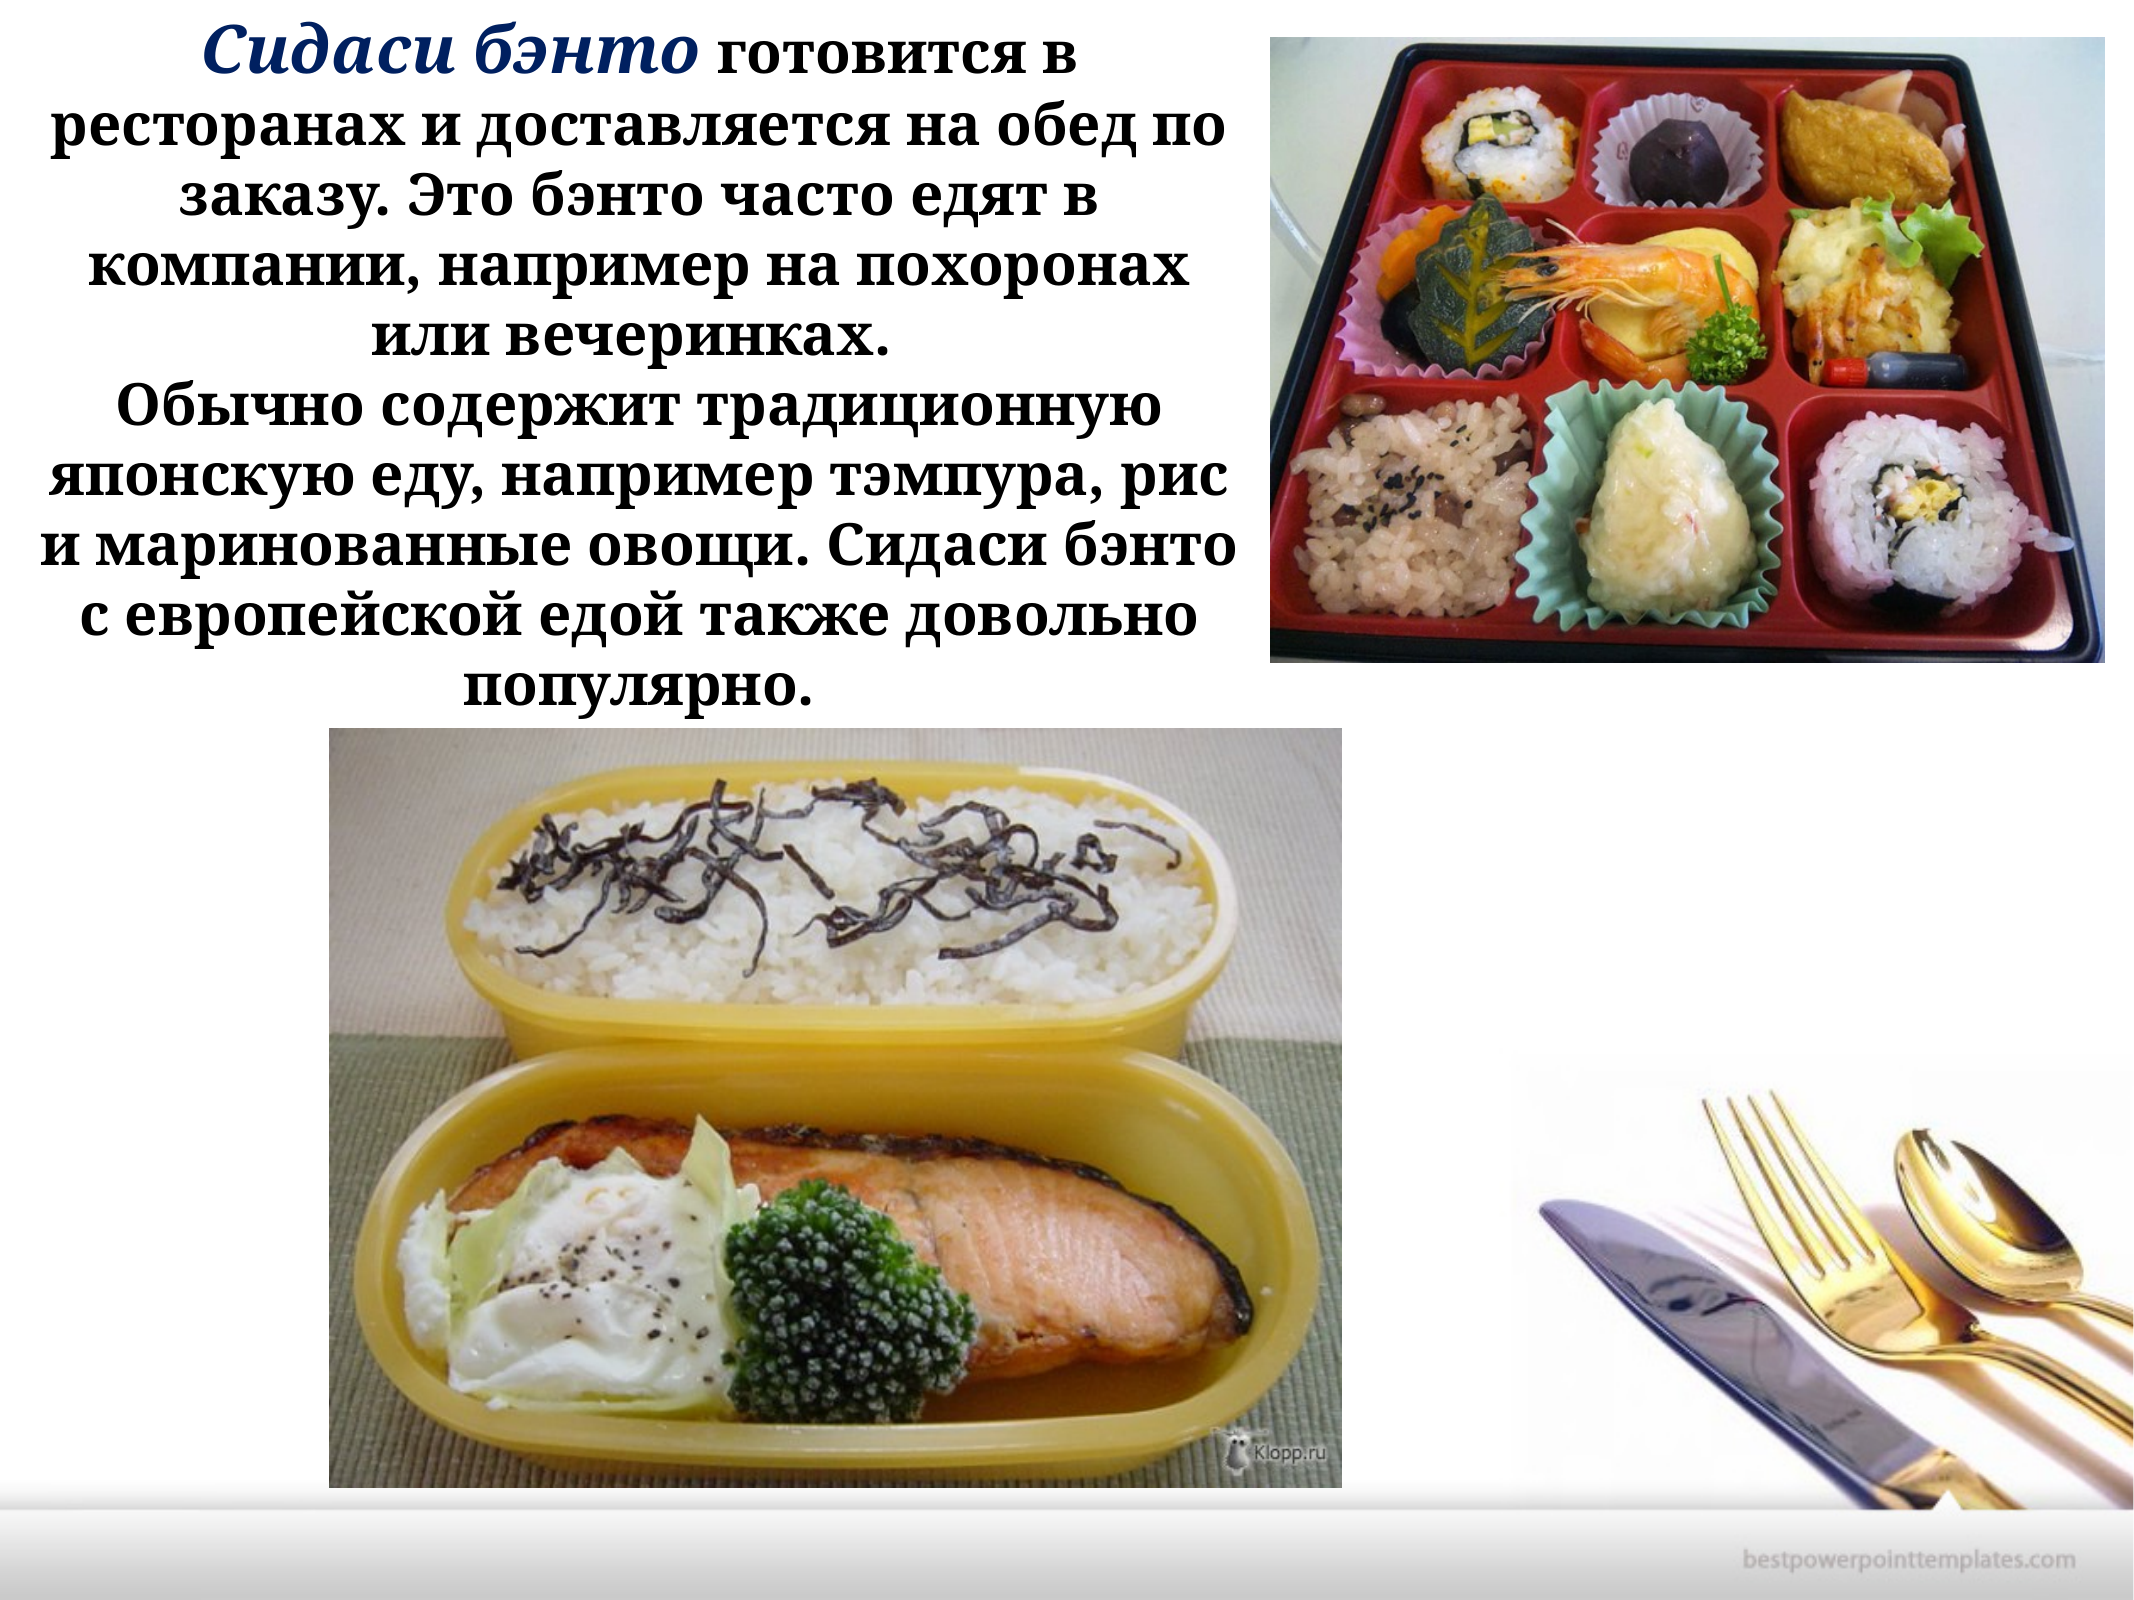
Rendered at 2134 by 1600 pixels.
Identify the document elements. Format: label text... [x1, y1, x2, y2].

text_box Сидаси бэнто готовится в ресторанах и доставляется на обед по заказу. Это бэнто часто едят в компании, например на похоронах или вечеринках. Обычно содержит традиционную японскую еду, например тэмпура, рис и маринованные овощи. Сидаси бэнто с европейской едой также довольно популярно. [12, 0, 1267, 725]
picture [0, 0, 2134, 1600]
